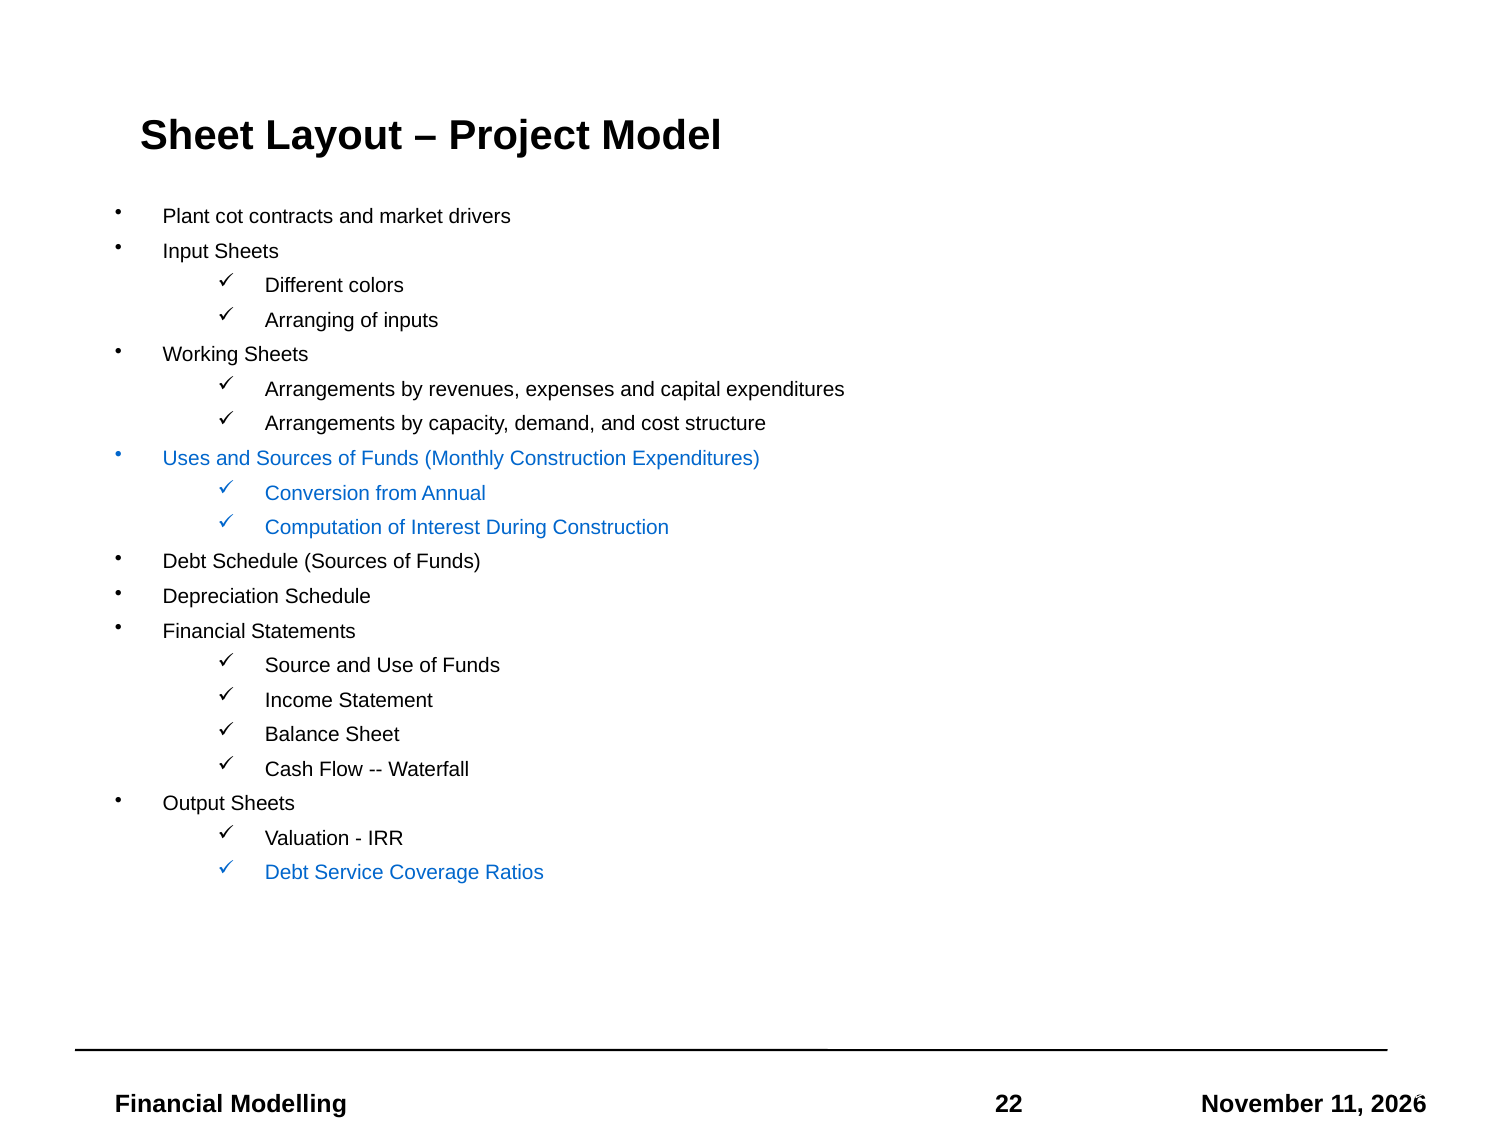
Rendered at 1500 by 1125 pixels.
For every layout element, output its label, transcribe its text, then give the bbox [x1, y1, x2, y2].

list Plant cot contracts and market drivers Input Sheets Different colors Arranging of inputs Working Sheets Arrangements by revenues, expenses and capital expenditures Arrangements by capacity, demand, and cost structure Uses and Sources of Funds (Monthly Construction Expenditures) Conversion from Annual Computation of Interest During Construction Debt Schedule (Sources of Funds) Depreciation Schedule Financial Statements Source and Use of Funds Income Statement Balance Sheet Cash Flow -- Waterfall Output Sheets Valuation - IRR Debt Service Coverage Ratios [99, 199, 1413, 1026]
title Sheet Layout – Project Model [124, 99, 1413, 199]
